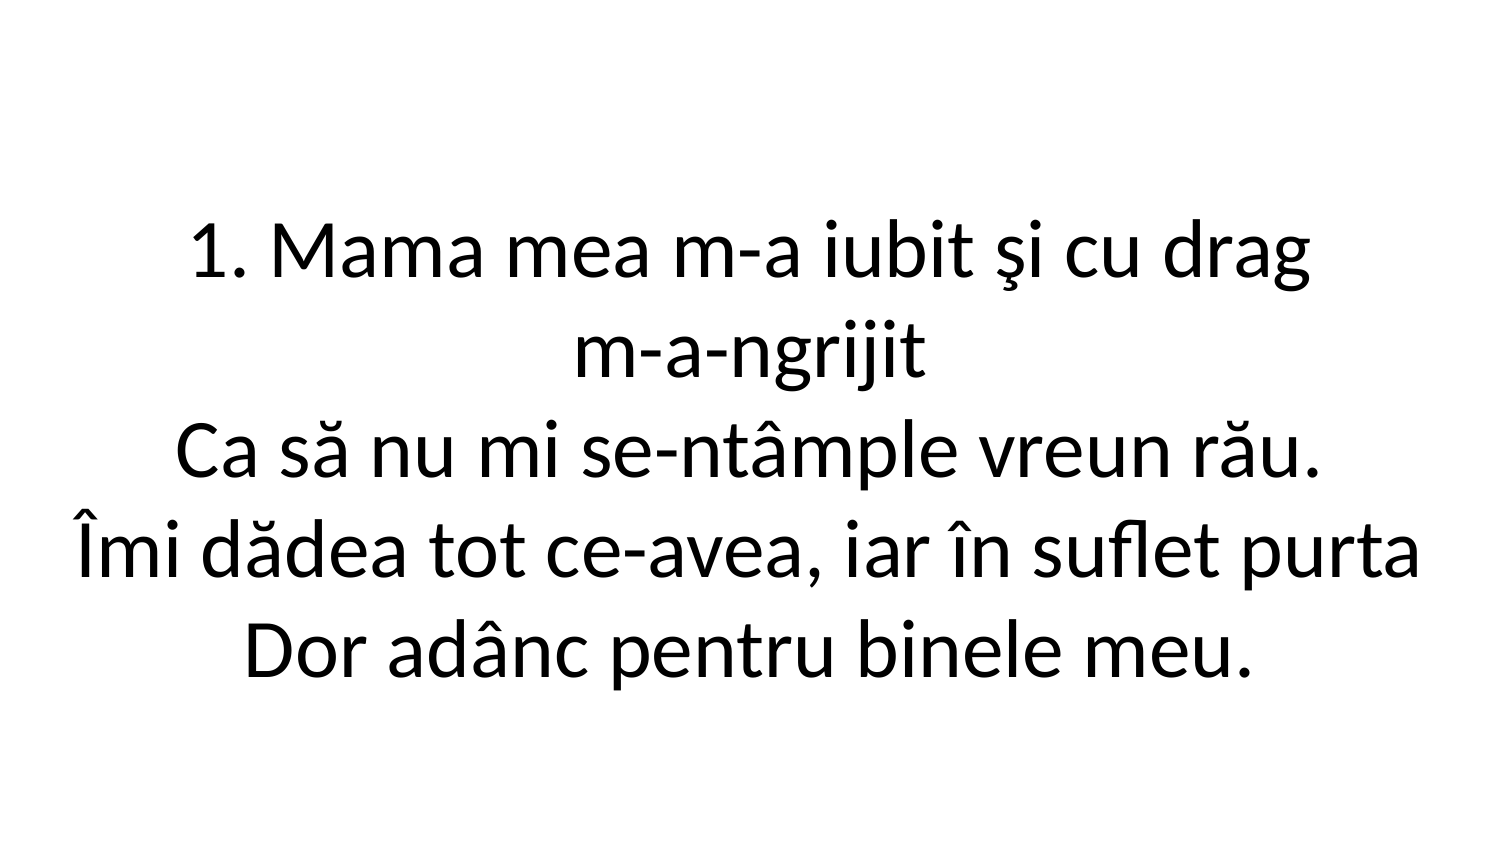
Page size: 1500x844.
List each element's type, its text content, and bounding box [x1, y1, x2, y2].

text_box 1. Mama mea m-a iubit şi cu drag m-a-ngrijit Ca să nu mi se-ntâmple vreun rău. Îmi dădea tot ce-avea, iar în suflet purta Dor adânc pentru binele meu. [60, 142, 1440, 702]
